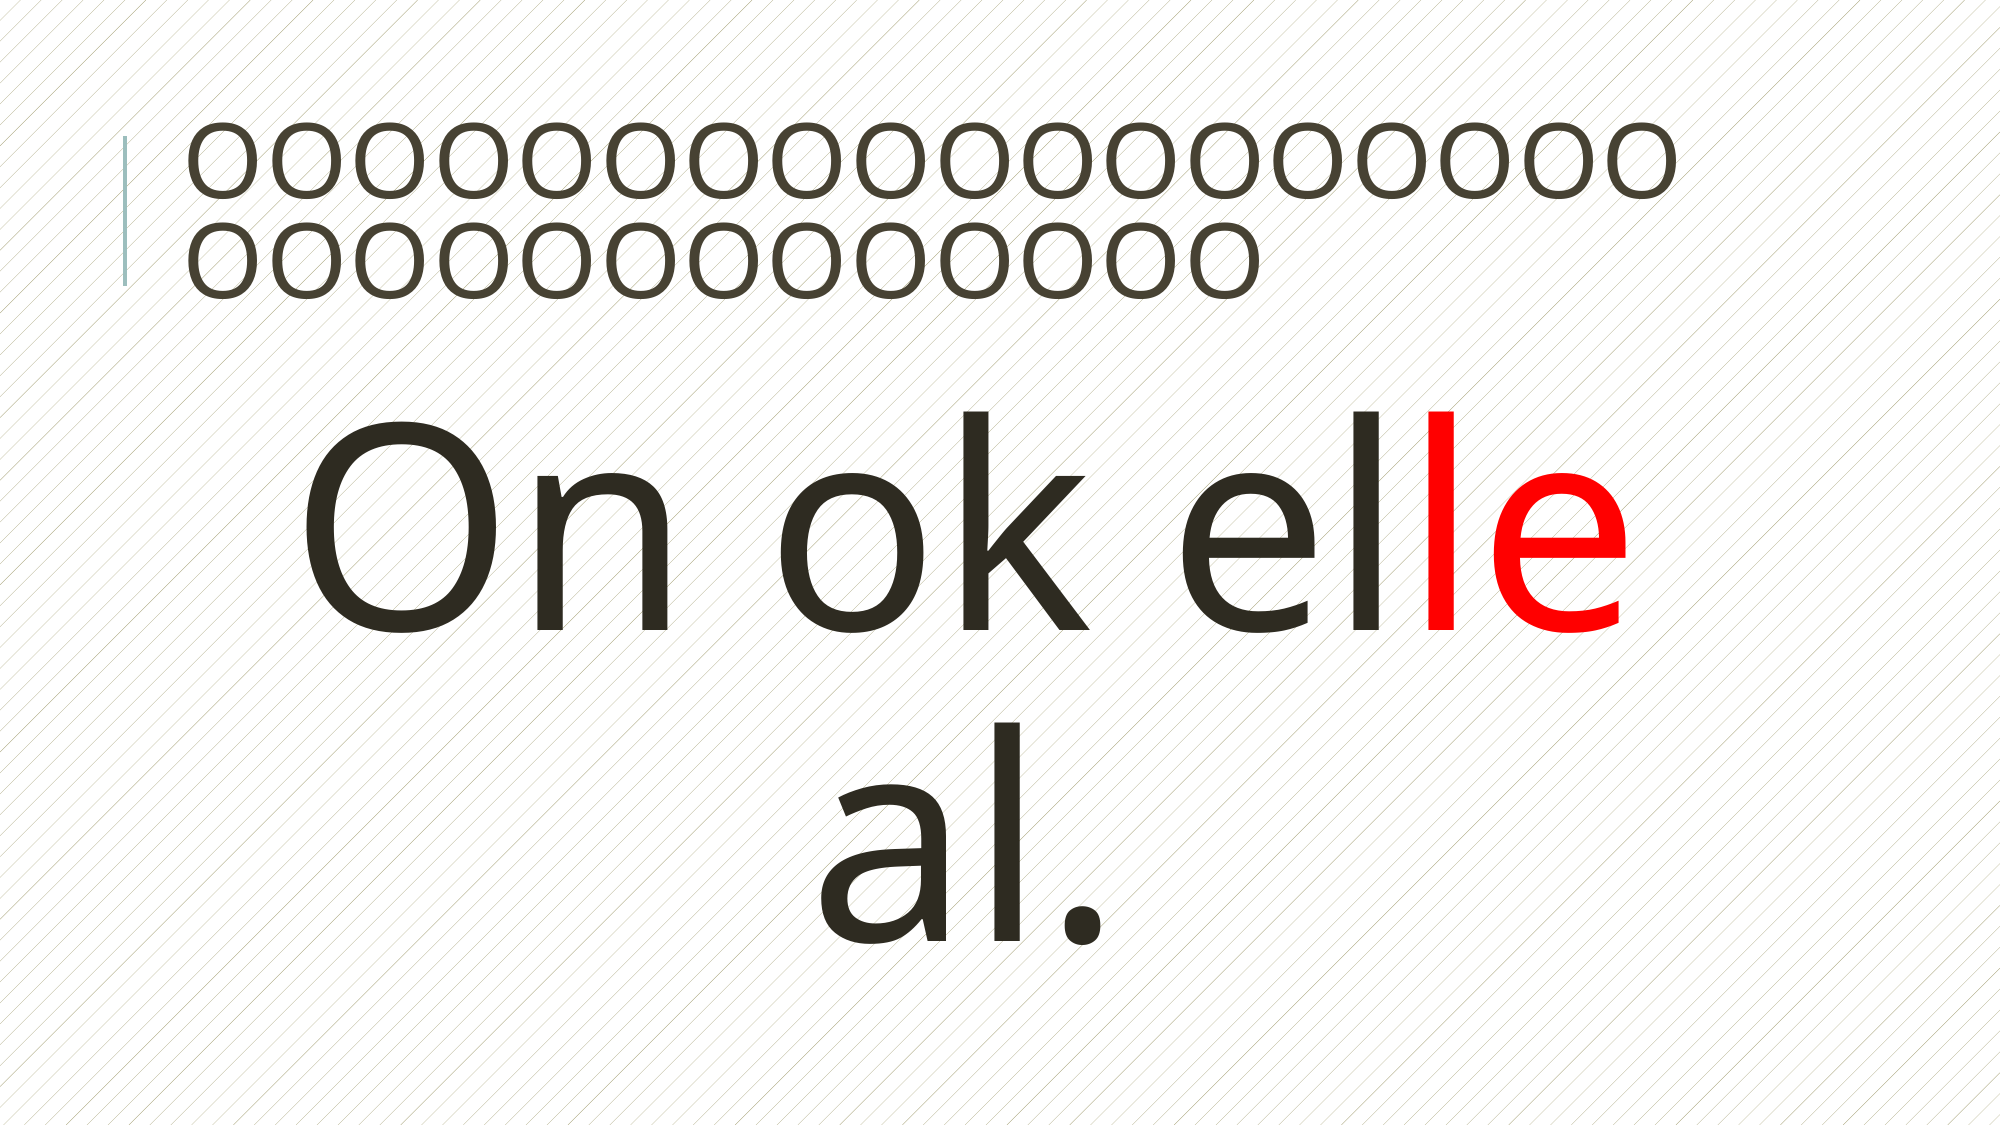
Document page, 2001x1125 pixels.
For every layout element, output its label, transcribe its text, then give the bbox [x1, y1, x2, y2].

list On ok elle al. [168, 375, 1763, 1035]
title ooooooooooooooooooooooooooooooo [168, 96, 1763, 342]
